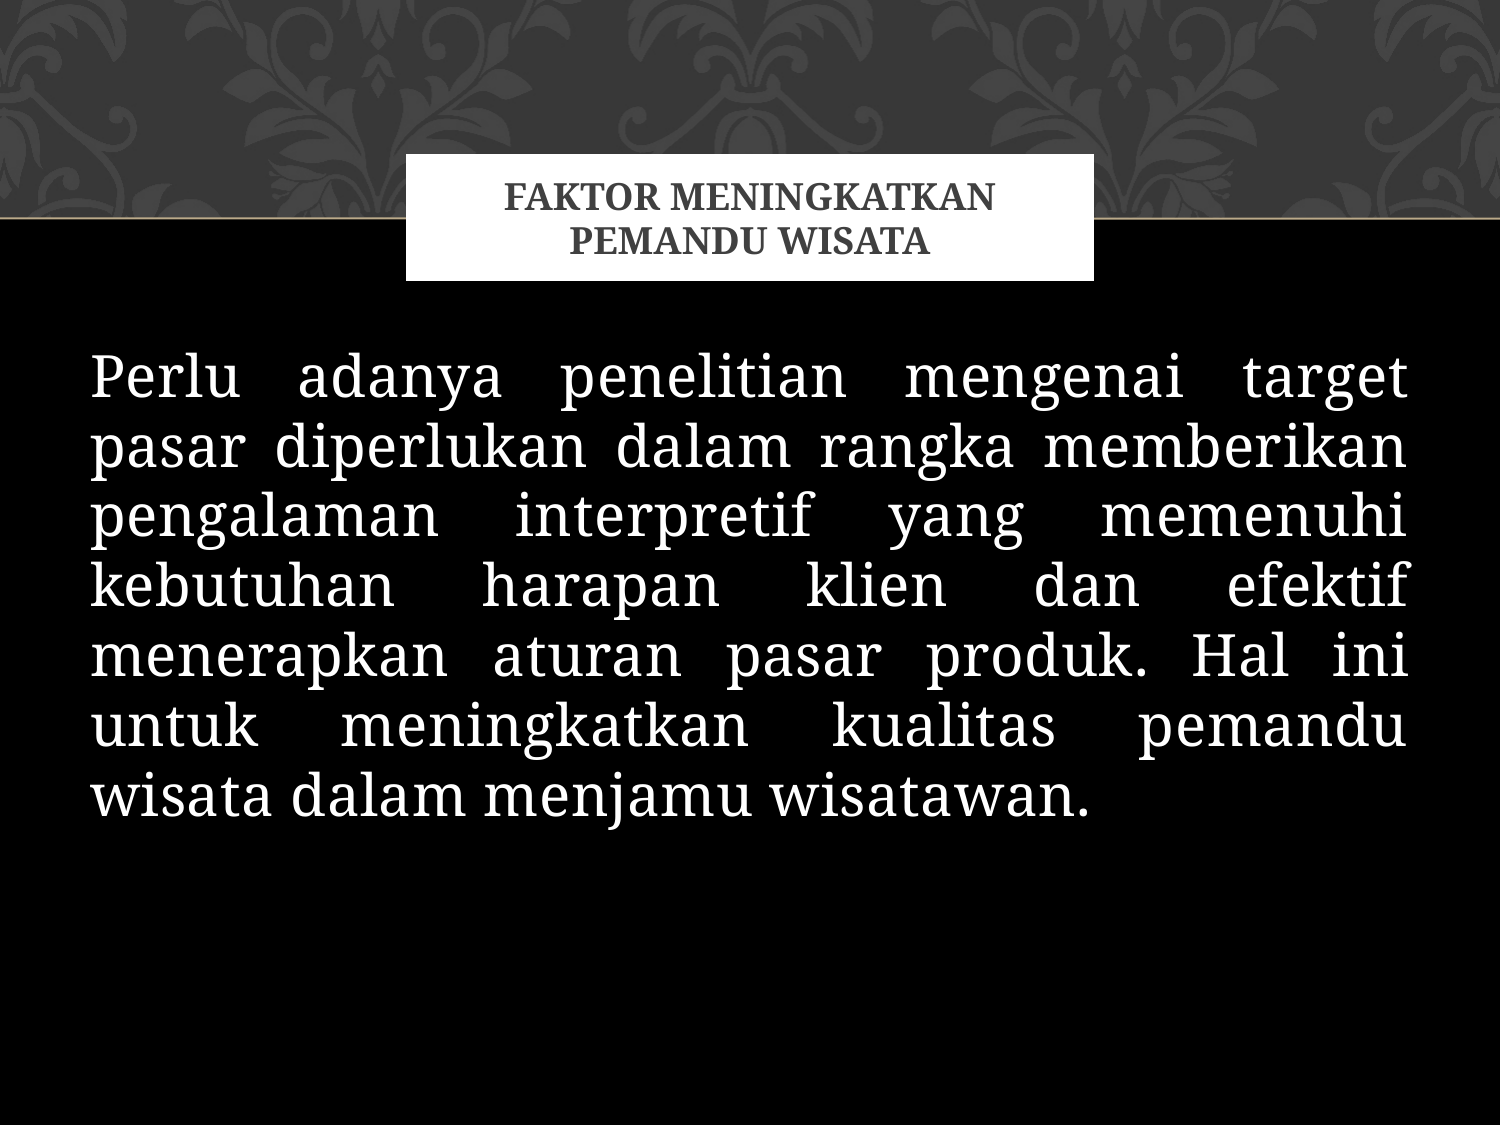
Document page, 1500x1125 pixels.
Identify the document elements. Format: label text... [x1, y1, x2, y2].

title Faktor meningkatkan pemandu wisata [406, 154, 1094, 281]
list Perlu adanya penelitian mengenai target pasar diperlukan dalam rangka memberikan pengalaman interpretif yang memenuhi kebutuhan harapan klien dan efektif menerapkan aturan pasar produk. Hal ini untuk meningkatkan kualitas pemandu wisata dalam menjamu wisatawan. [75, 331, 1425, 1000]
